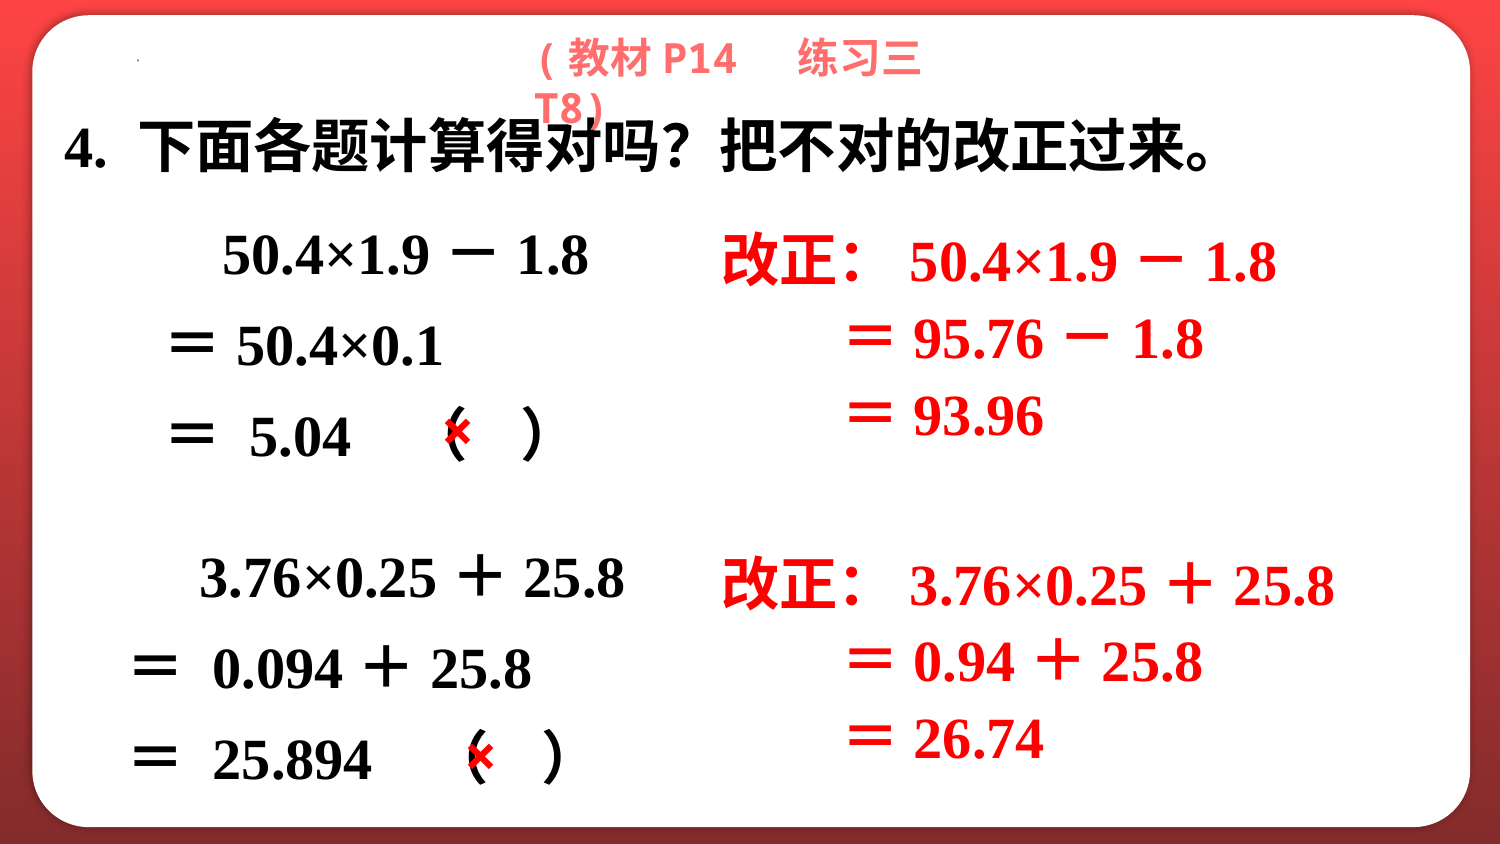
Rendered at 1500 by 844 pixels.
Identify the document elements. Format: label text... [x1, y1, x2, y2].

text_box 改正：50.4×1.9－1.8 ＝95.76－1.8 ＝93.96 [768, 208, 1404, 455]
text_box 4. 下面各题计算得对吗？把不对的改正过来。 [50, 80, 1287, 187]
text_box 50.4×1.9－1.8 ＝50.4×0.1 ＝ 5.04 （ ） [149, 187, 768, 475]
text_box 改正：3.76×0.25＋25.8 ＝0.94＋25.8 ＝26.74 [706, 532, 1467, 778]
text_box × [448, 711, 545, 797]
text_box × [426, 386, 522, 472]
text_box 3.76×0.25＋25.8 ＝ 0.094＋25.8 ＝ 25.894 （ ） [112, 510, 677, 799]
text_box (教材P14 练习三T8) [519, 24, 981, 140]
